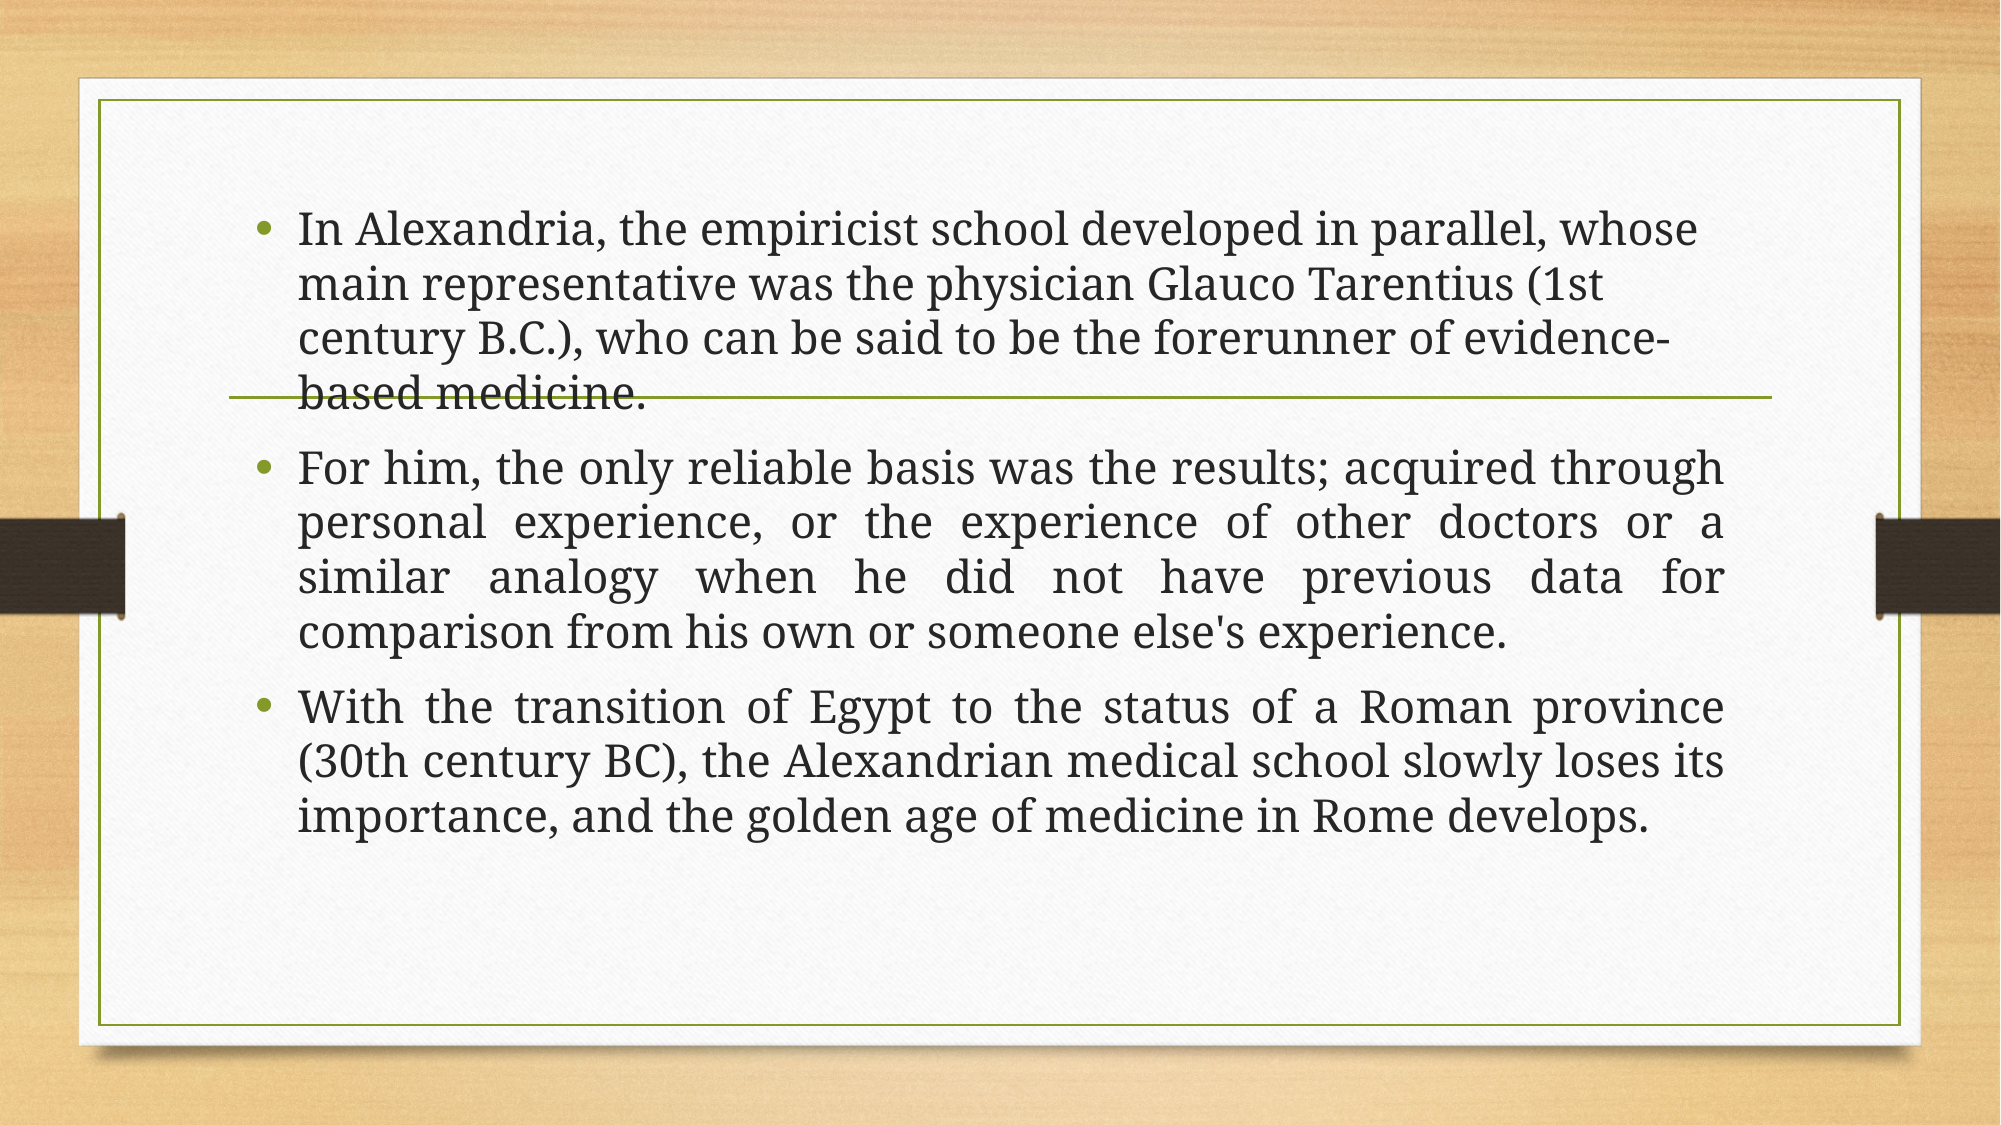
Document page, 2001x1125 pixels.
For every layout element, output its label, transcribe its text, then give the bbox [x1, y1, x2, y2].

picture [0, 0, 2001, 1125]
list In Alexandria, the empiricist school developed in parallel, whose main representative was the physician Glauco Tarentius (1st century B.C.), who can be said to be the forerunner of evidence-based medicine. For him, the only reliable basis was the results; acquired through personal experience, or the experience of other doctors or a similar analogy when he did not have previous data for comparison from his own or someone else's experience. With the transition of Egypt to the status of a Roman province (30th century BC), the Alexandrian medical school slowly loses its importance, and the golden age of medicine in Rome develops. [240, 192, 1743, 898]
